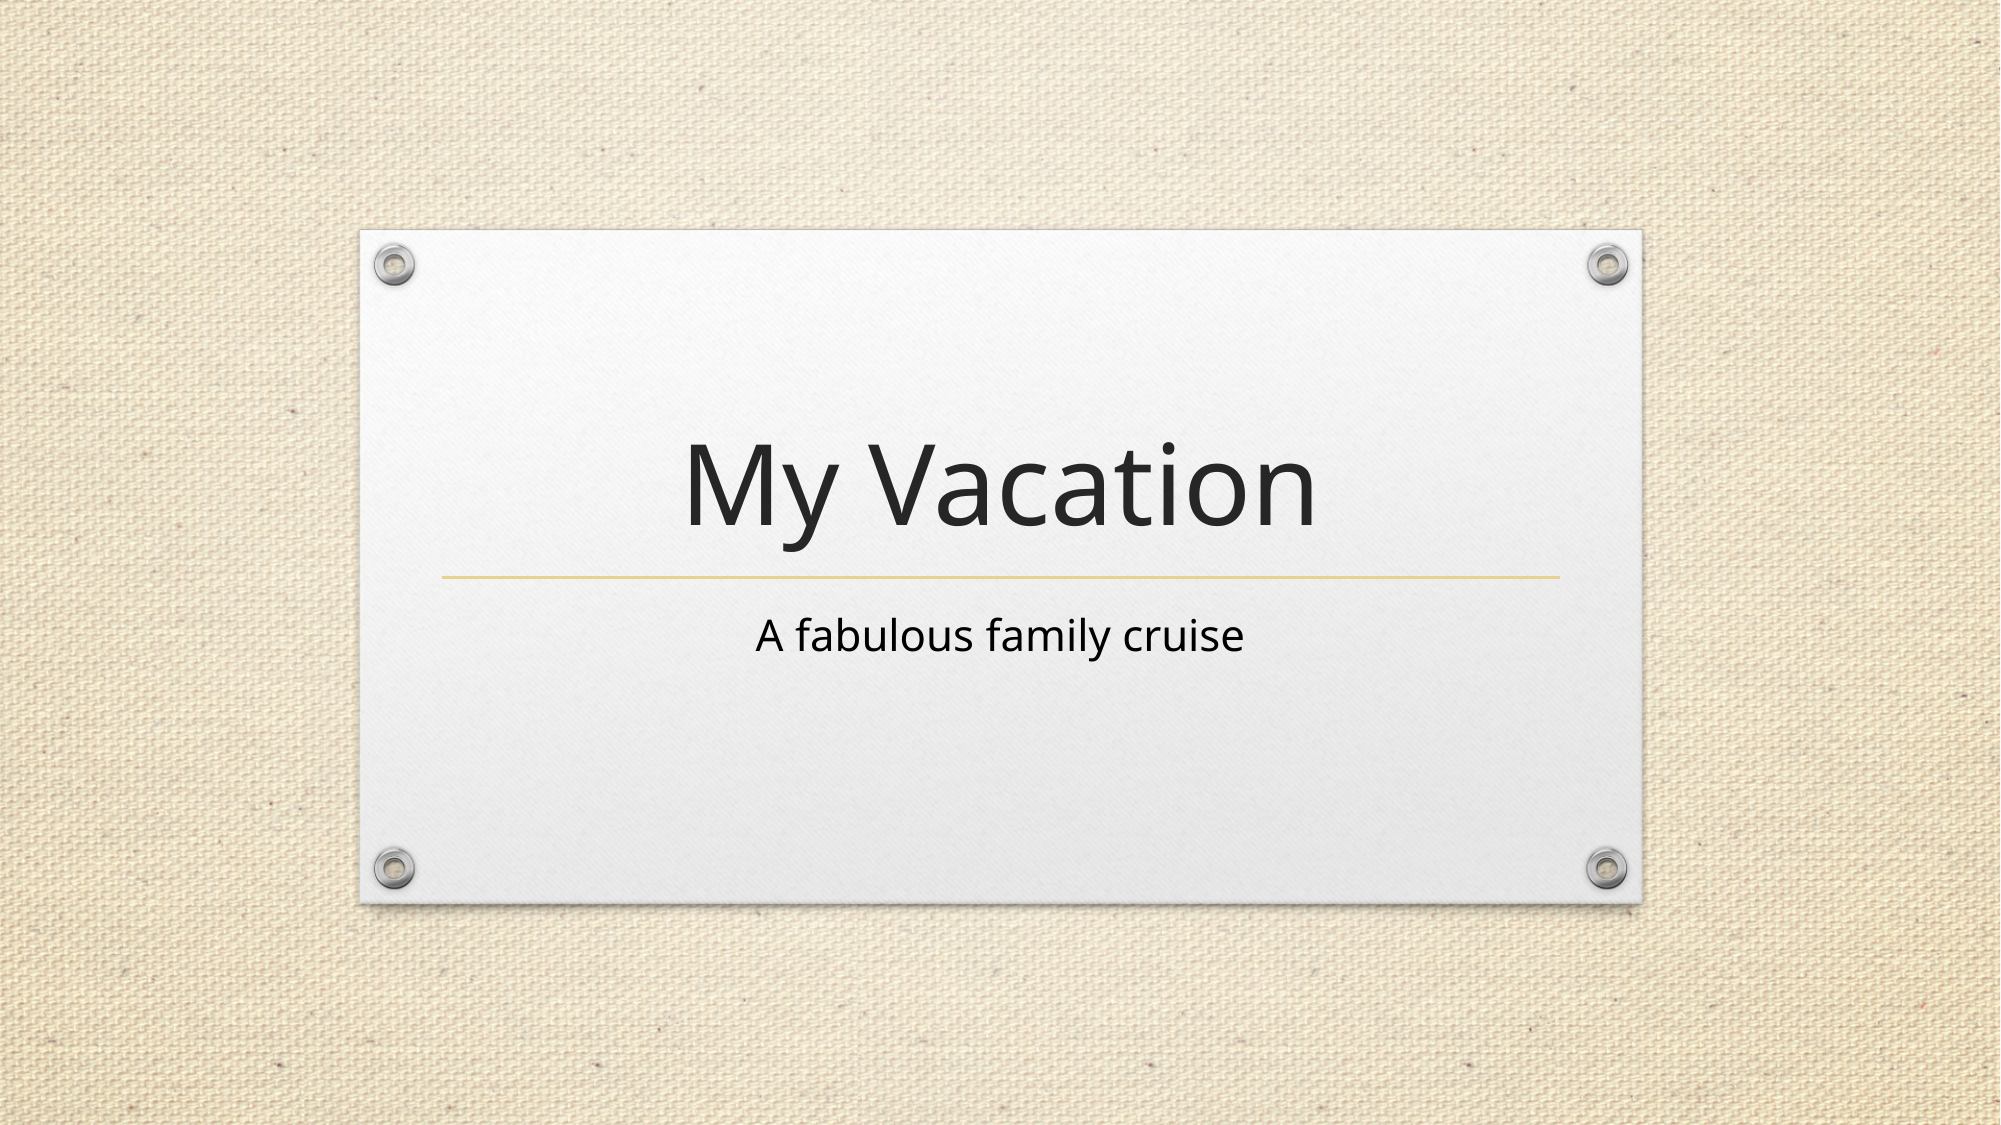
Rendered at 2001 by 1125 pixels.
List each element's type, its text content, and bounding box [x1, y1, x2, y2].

subtitle A fabulous family cruise [441, 600, 1560, 817]
title My Vacation [441, 306, 1560, 556]
picture [0, 0, 2001, 1125]
